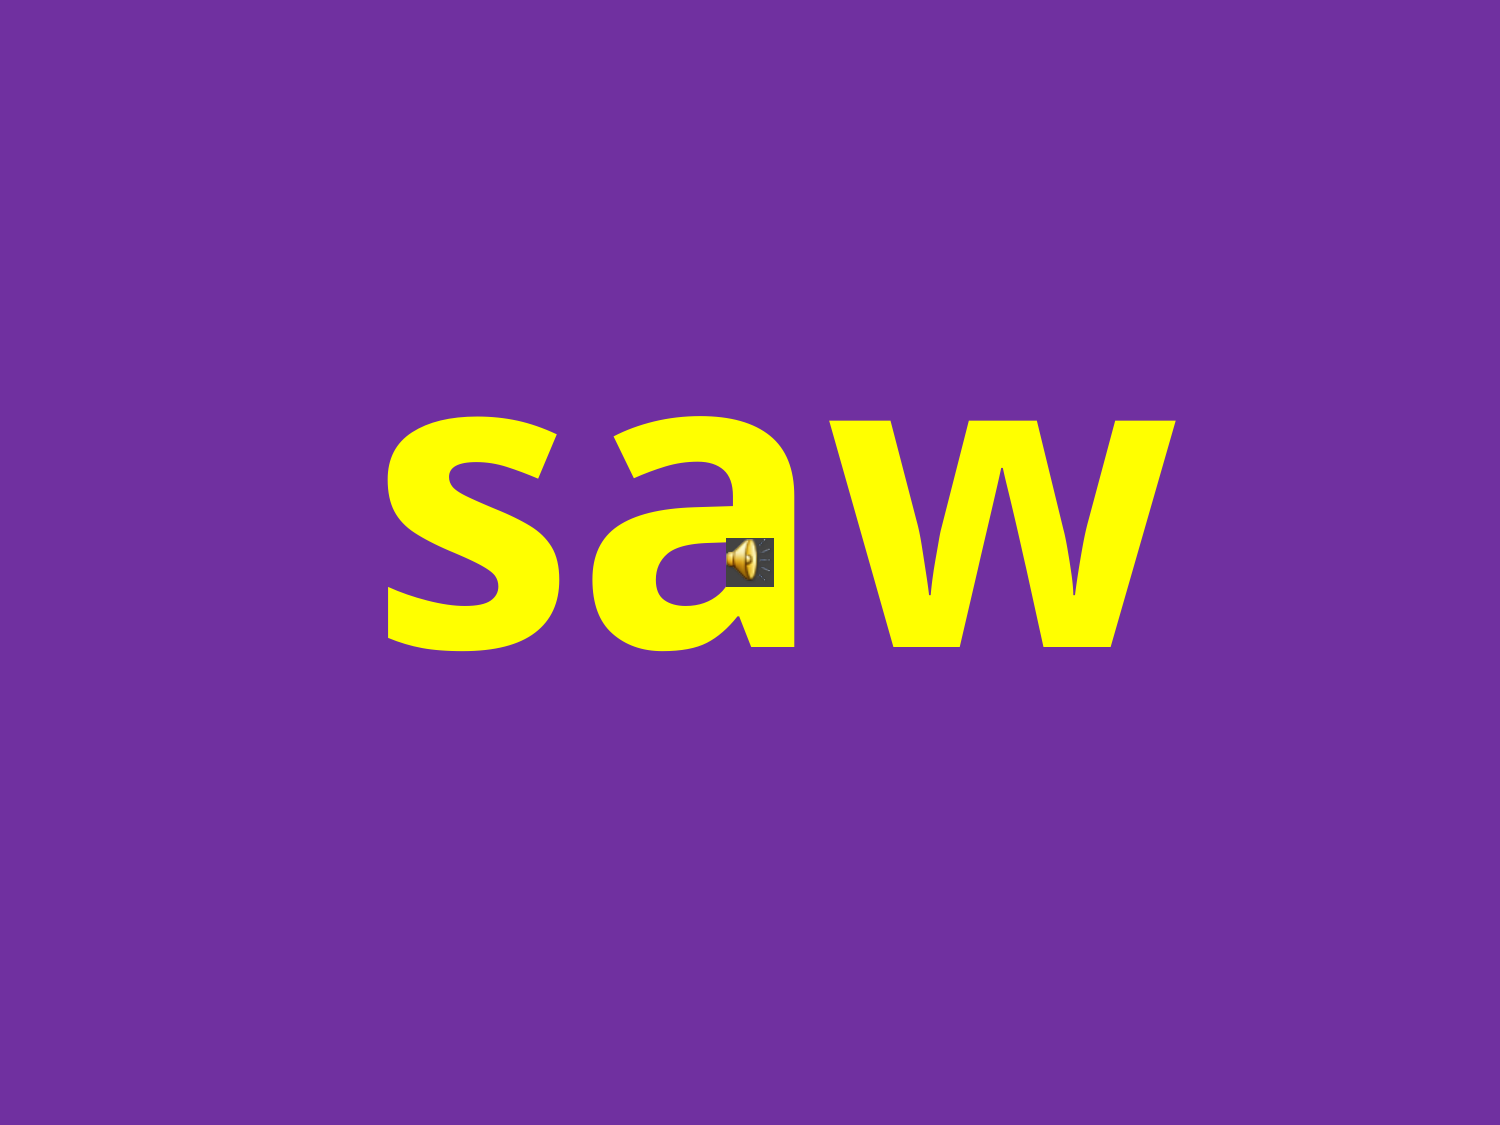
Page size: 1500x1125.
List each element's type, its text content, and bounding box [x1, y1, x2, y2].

picture [724, 537, 776, 588]
text_box saw [99, 224, 1450, 738]
